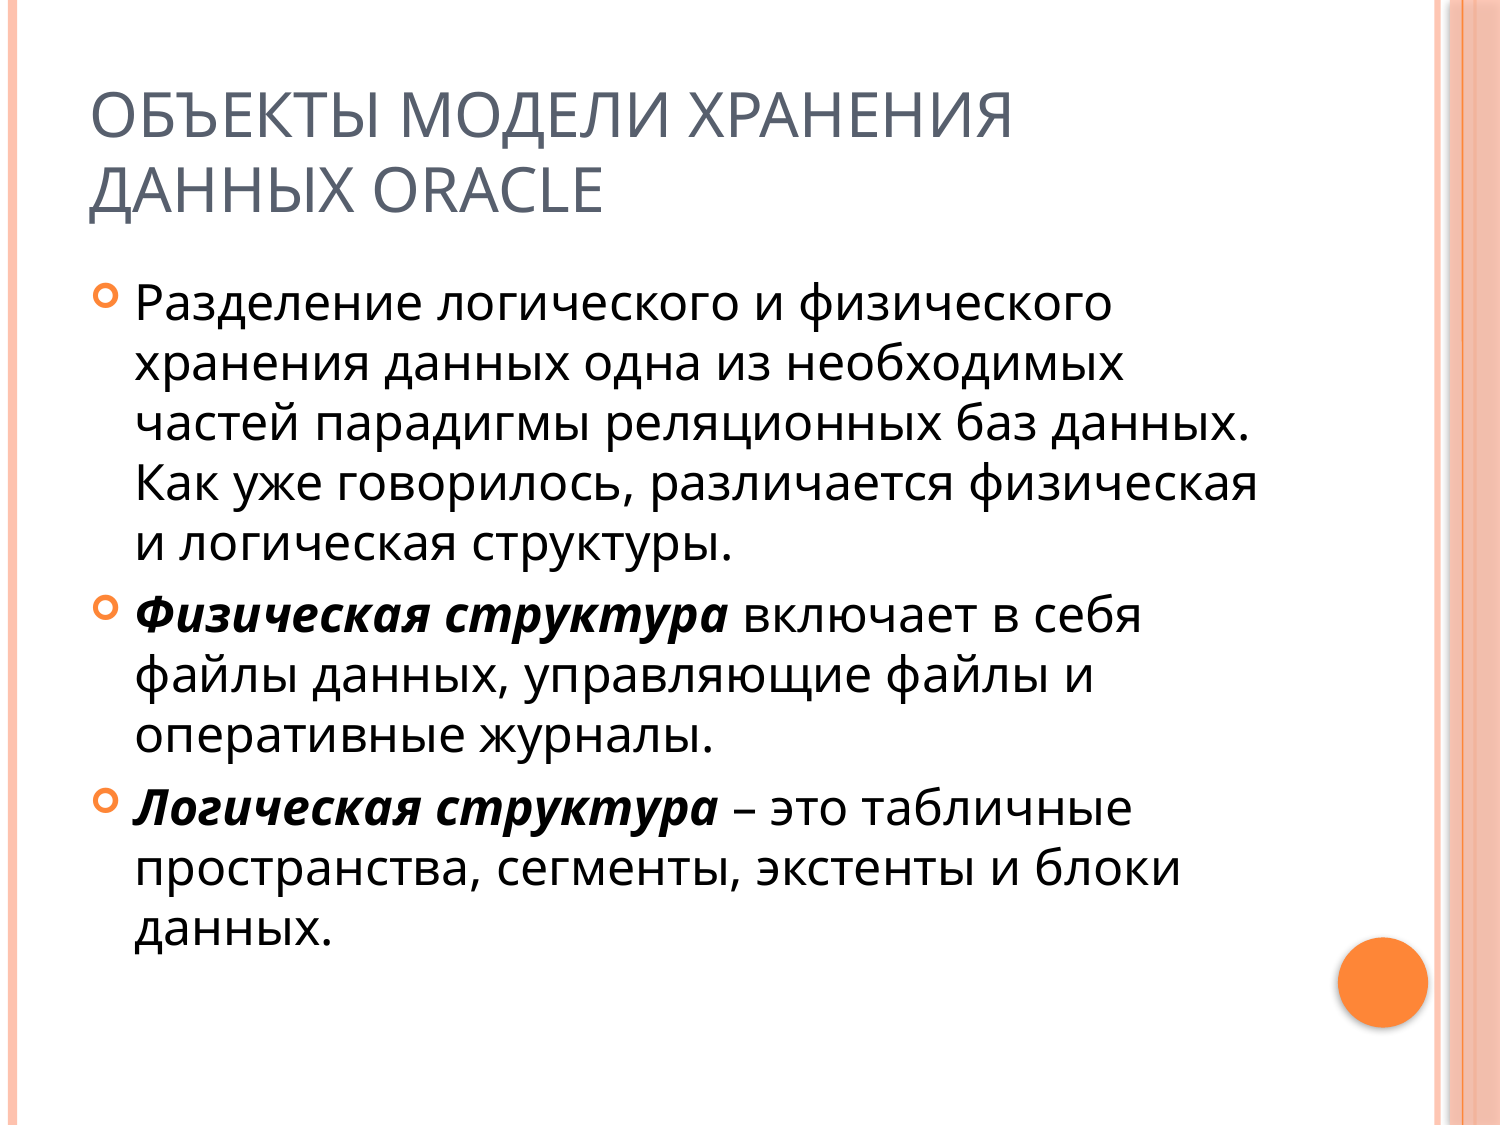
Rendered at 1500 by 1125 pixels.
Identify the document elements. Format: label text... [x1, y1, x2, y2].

list Разделение логического и физического хранения данных одна из необходимых частей парадигмы реляционных баз данных. Как уже говорилось, различается физическая и логическая структуры. Физическая структура включает в себя файлы данных, управляющие файлы и оперативные журналы. Логическая структура – это табличные пространства, сегменты, экстенты и блоки данных. [75, 262, 1300, 1062]
title Объекты модели хранения данных ORACLE [75, 45, 1300, 233]
